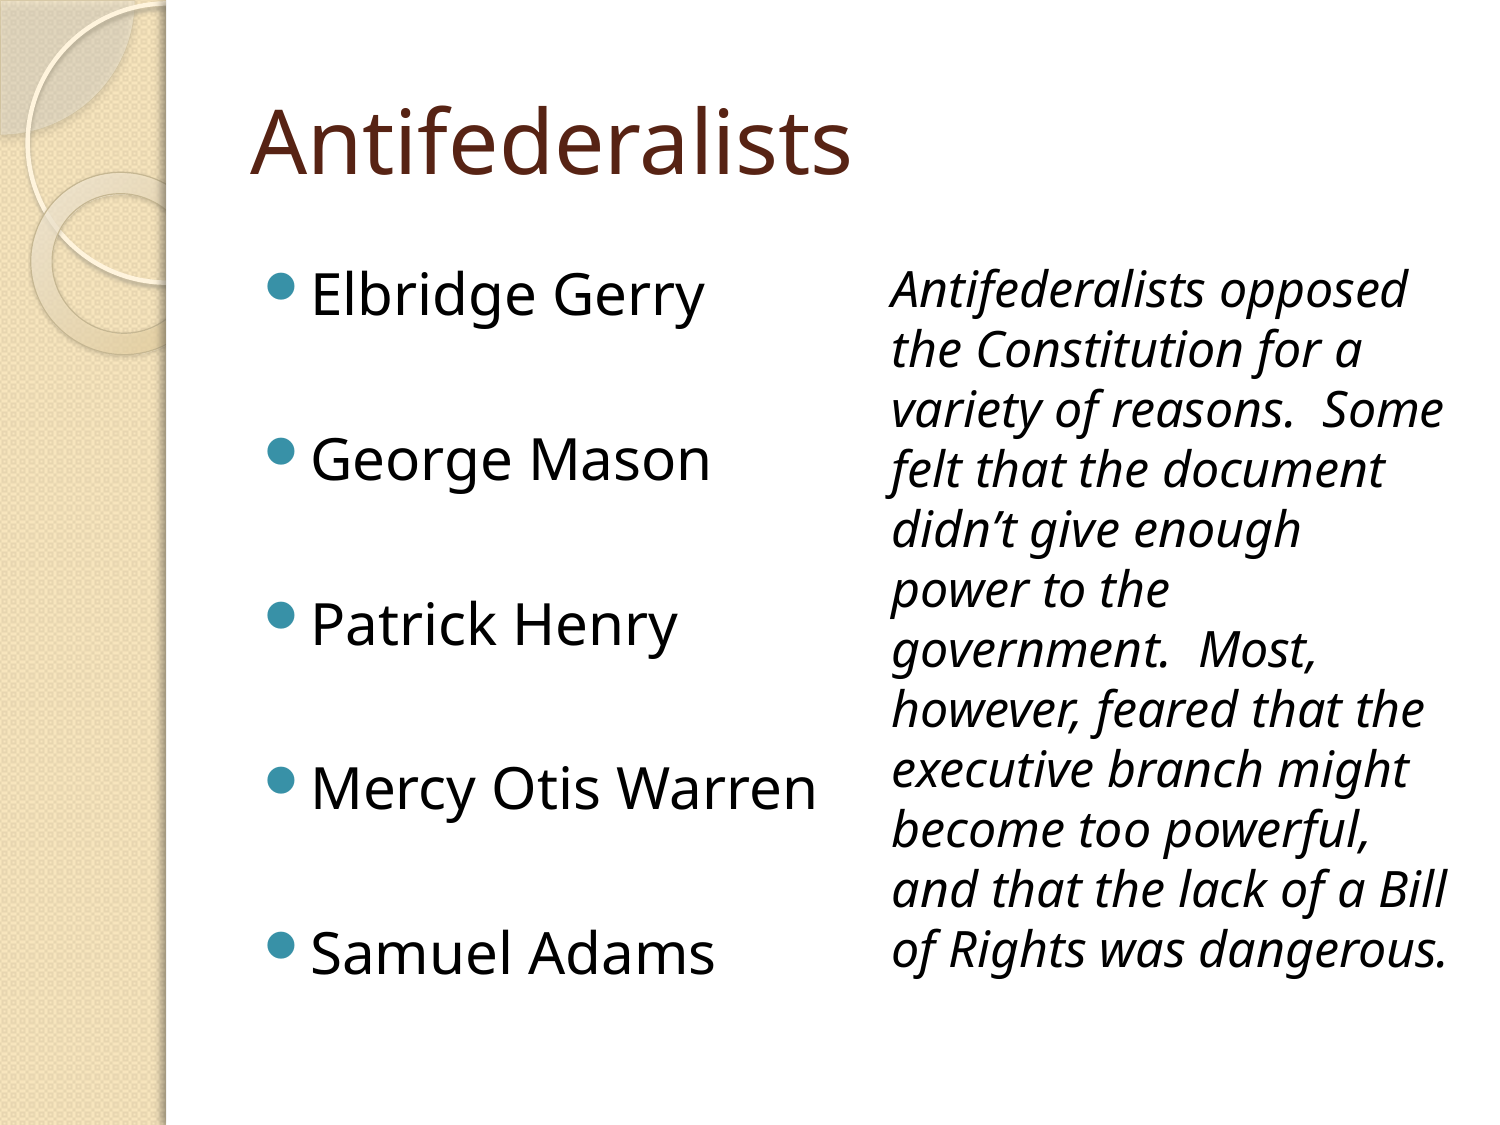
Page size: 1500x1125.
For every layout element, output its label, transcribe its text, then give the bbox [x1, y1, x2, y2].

list Antifederalists opposed the Constitution for a variety of reasons. Some felt that the document didn’t give enough power to the government. Most, however, feared that the executive branch might become too powerful, and that the lack of a Bill of Rights was dangerous. [865, 249, 1466, 1015]
list Elbridge Gerry George Mason Patrick Henry Mercy Otis Warren Samuel Adams [235, 249, 836, 1015]
title Antifederalists [235, 45, 1466, 233]
